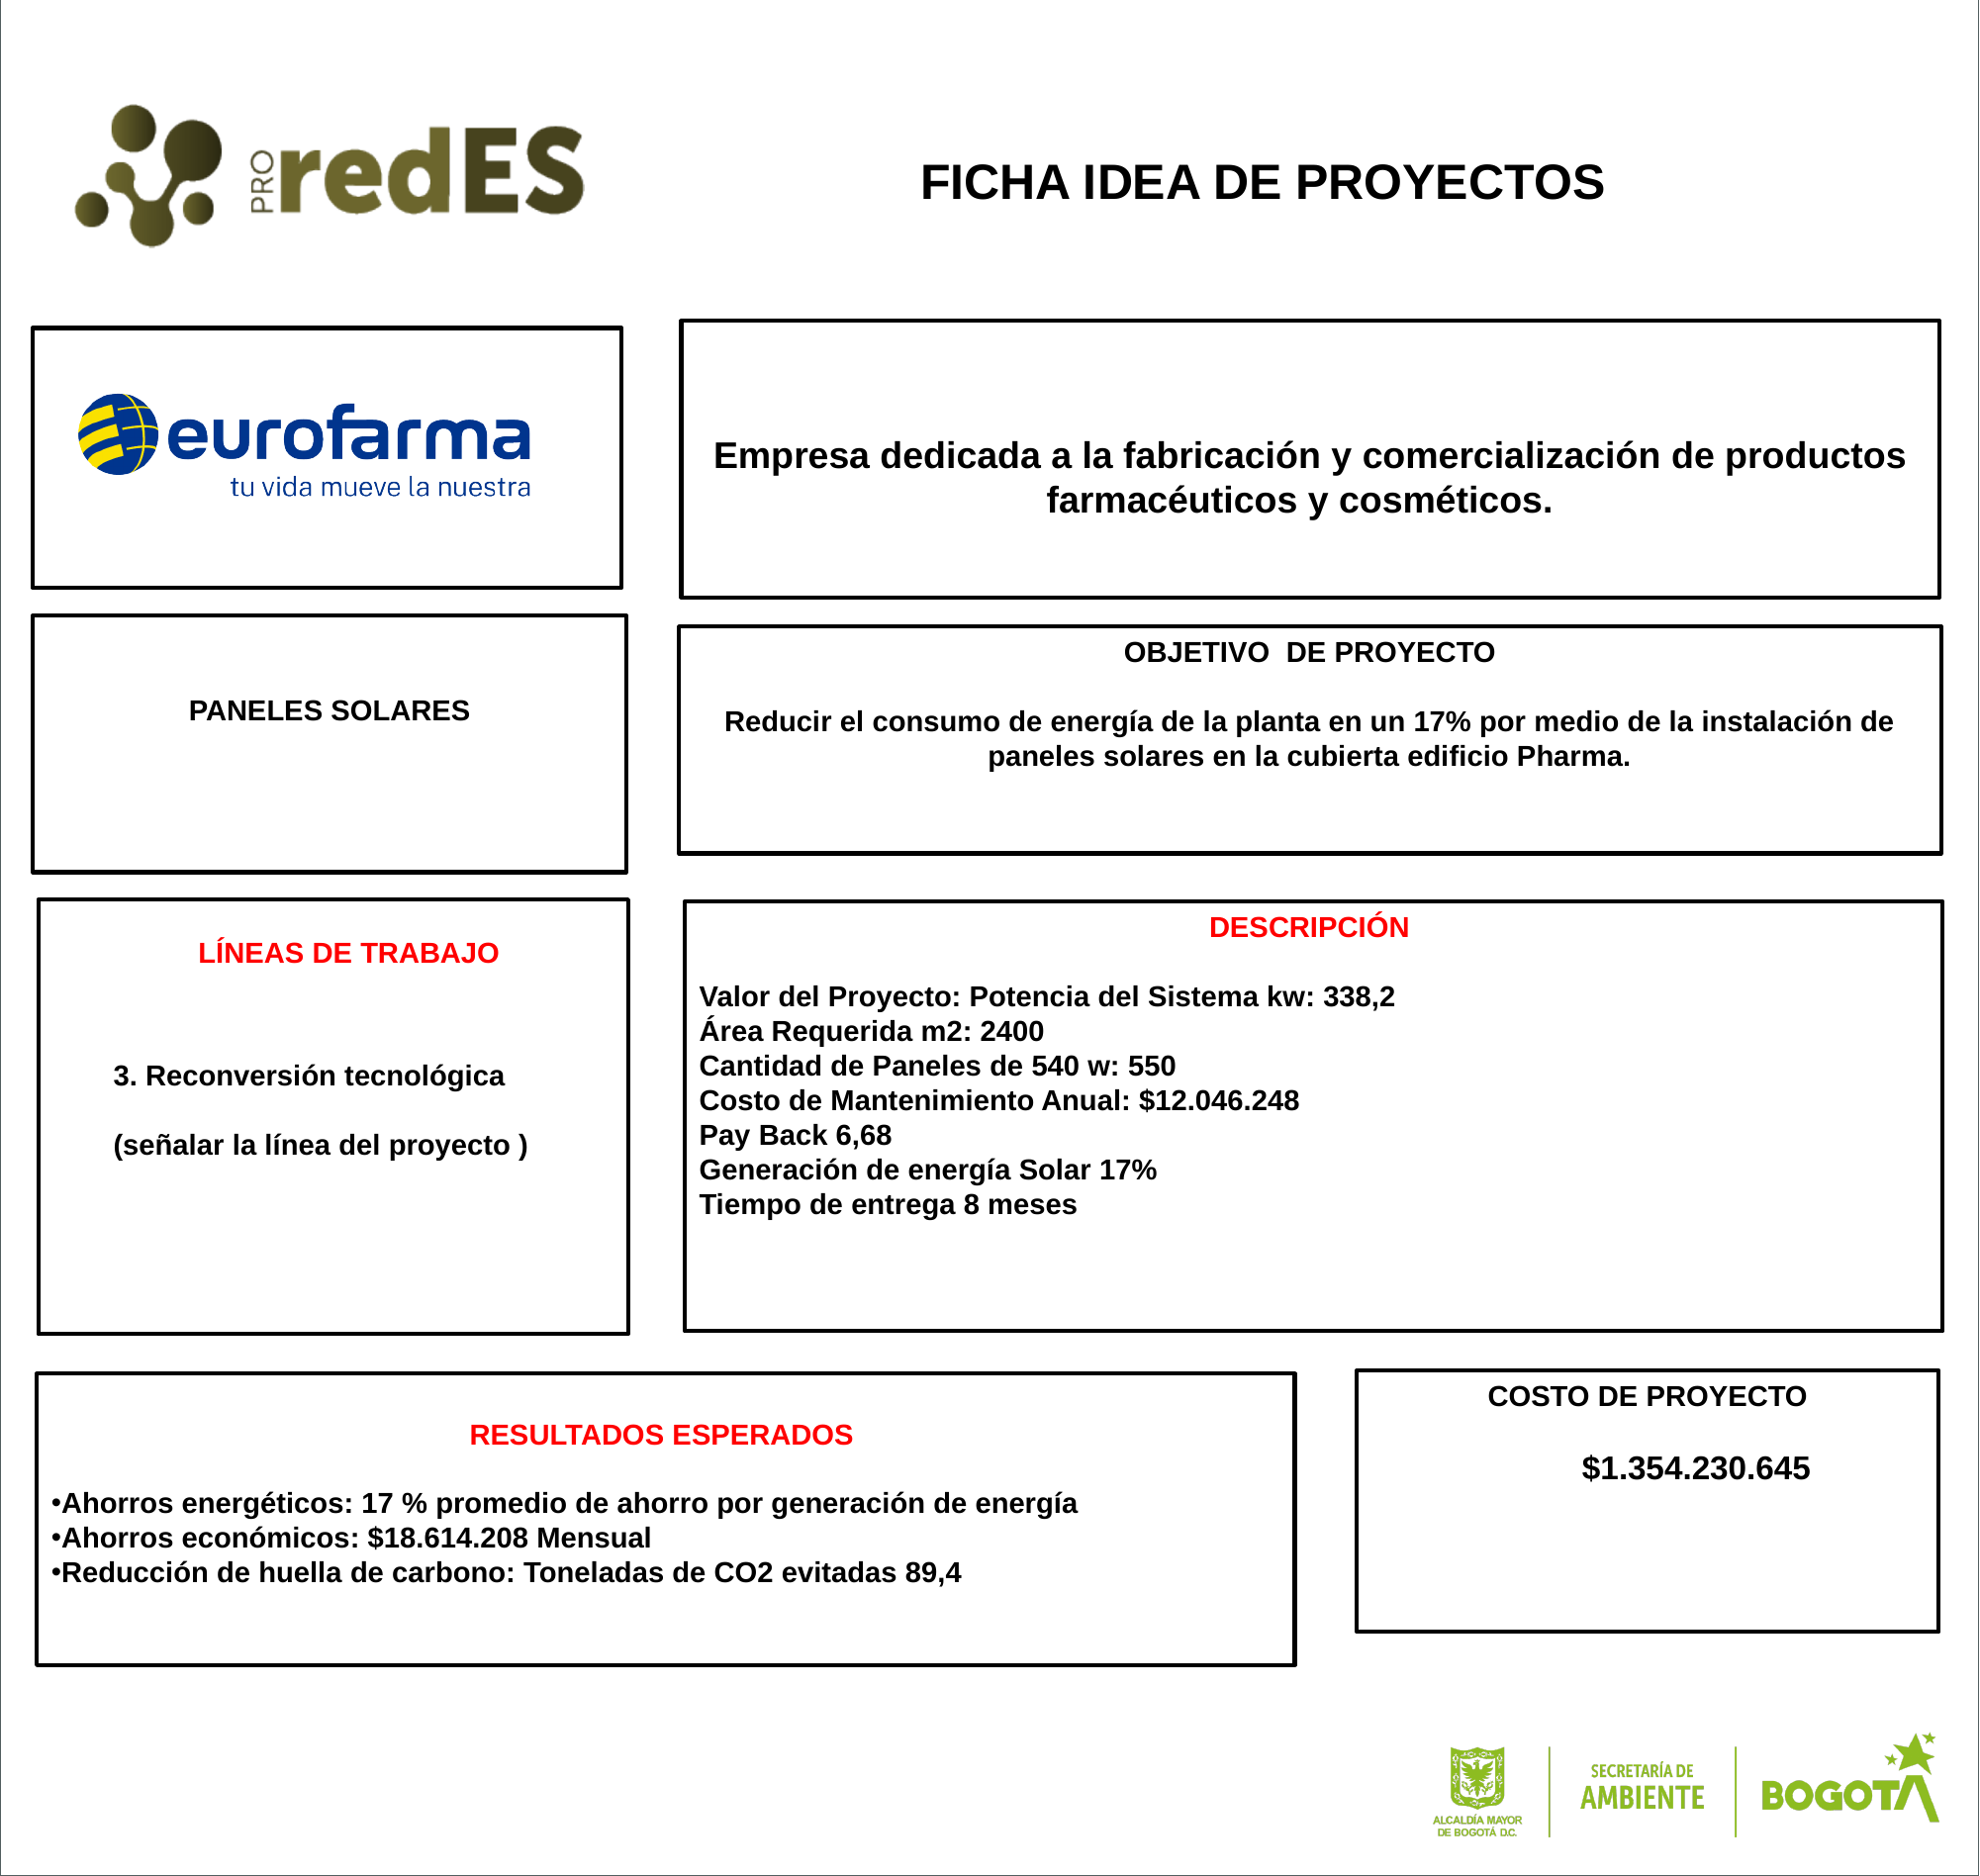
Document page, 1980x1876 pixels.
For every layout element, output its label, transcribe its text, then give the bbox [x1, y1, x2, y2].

text_box 3. Reconversión tecnológica (señalar la línea del proyecto ) [98, 1050, 654, 1169]
text_box PANELES SOLARES [32, 614, 627, 874]
text_box [25, 357, 32, 408]
text_box DESCRIPCIÓN Valor del Proyecto: Potencia del Sistema kw: 338,2 Área Requerida m2: 2400 Cantidad de Paneles de 540 w: 550 Costo de Mantenimiento Anual: $12.046.248 Pay Back 6,68 Generación de energía Solar 17% Tiempo de entrega 8 meses [684, 900, 1943, 1332]
text_box [38, 898, 629, 1335]
title FICHA IDEA DE PROYECTOS [616, 122, 1910, 246]
picture [49, 365, 558, 524]
text_box [32, 328, 622, 589]
text_box COSTO DE PROYECTO $1.354.230.645 [1356, 1369, 1939, 1633]
picture [74, 104, 585, 248]
text_box Empresa dedicada a la fabricación y comercialización de productos farmacéuticos y cosméticos. [680, 320, 1940, 599]
picture [1433, 1732, 1939, 1837]
text_box OBJETIVO DE PROYECTO Reducir el consumo de energía de la planta en un 17% por medio de la instalación de paneles solares en la cubierta edificio Pharma. [678, 625, 1942, 855]
text_box [0, 0, 1979, 1876]
text_box RESULTADOS ESPERADOS Ahorros energéticos: 17 % promedio de ahorro por generación de energía Ahorros económicos: $18.614.208 Mensual Reducción de huella de carbono: Toneladas de CO2 evitadas 89,4 [36, 1372, 1296, 1666]
